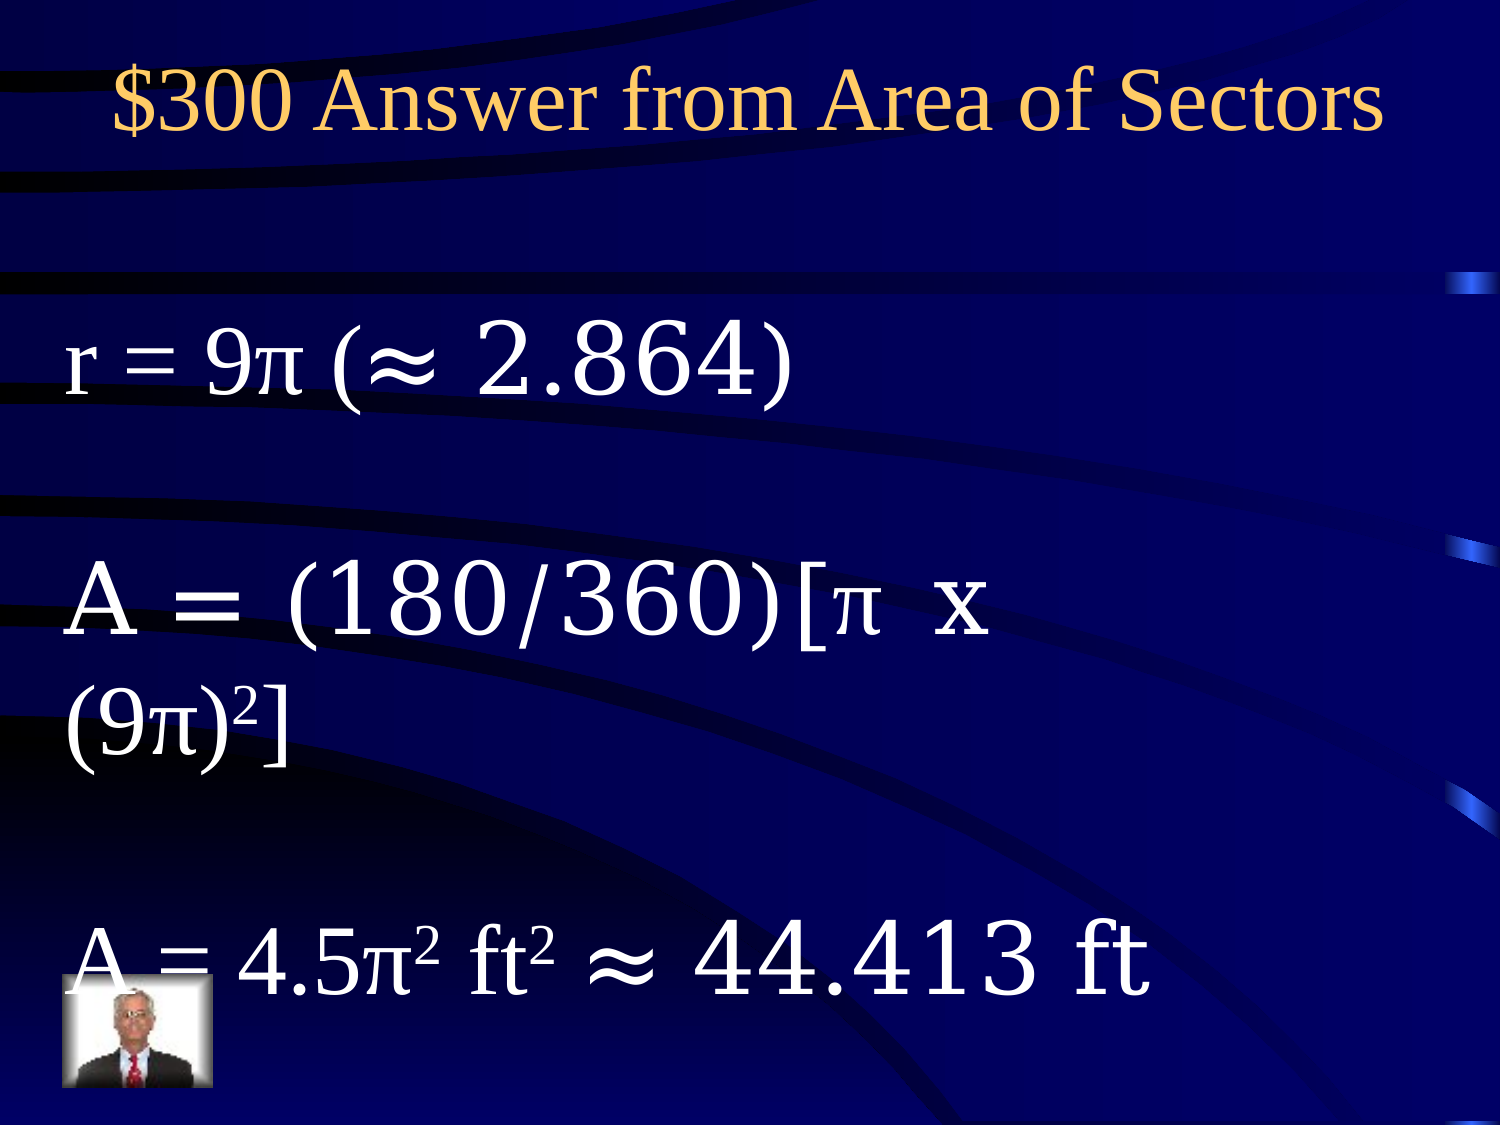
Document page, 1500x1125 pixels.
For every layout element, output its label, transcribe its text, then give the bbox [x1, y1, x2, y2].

picture [62, 974, 213, 1088]
title $300 Answer from Area of Sectors [0, 0, 1500, 188]
text_box r = 9π (≈ 2.864) A = (180/360)[π x (9π)2] A = 4.5π2 ft2 ≈ 44.413 ft [50, 287, 1225, 1022]
